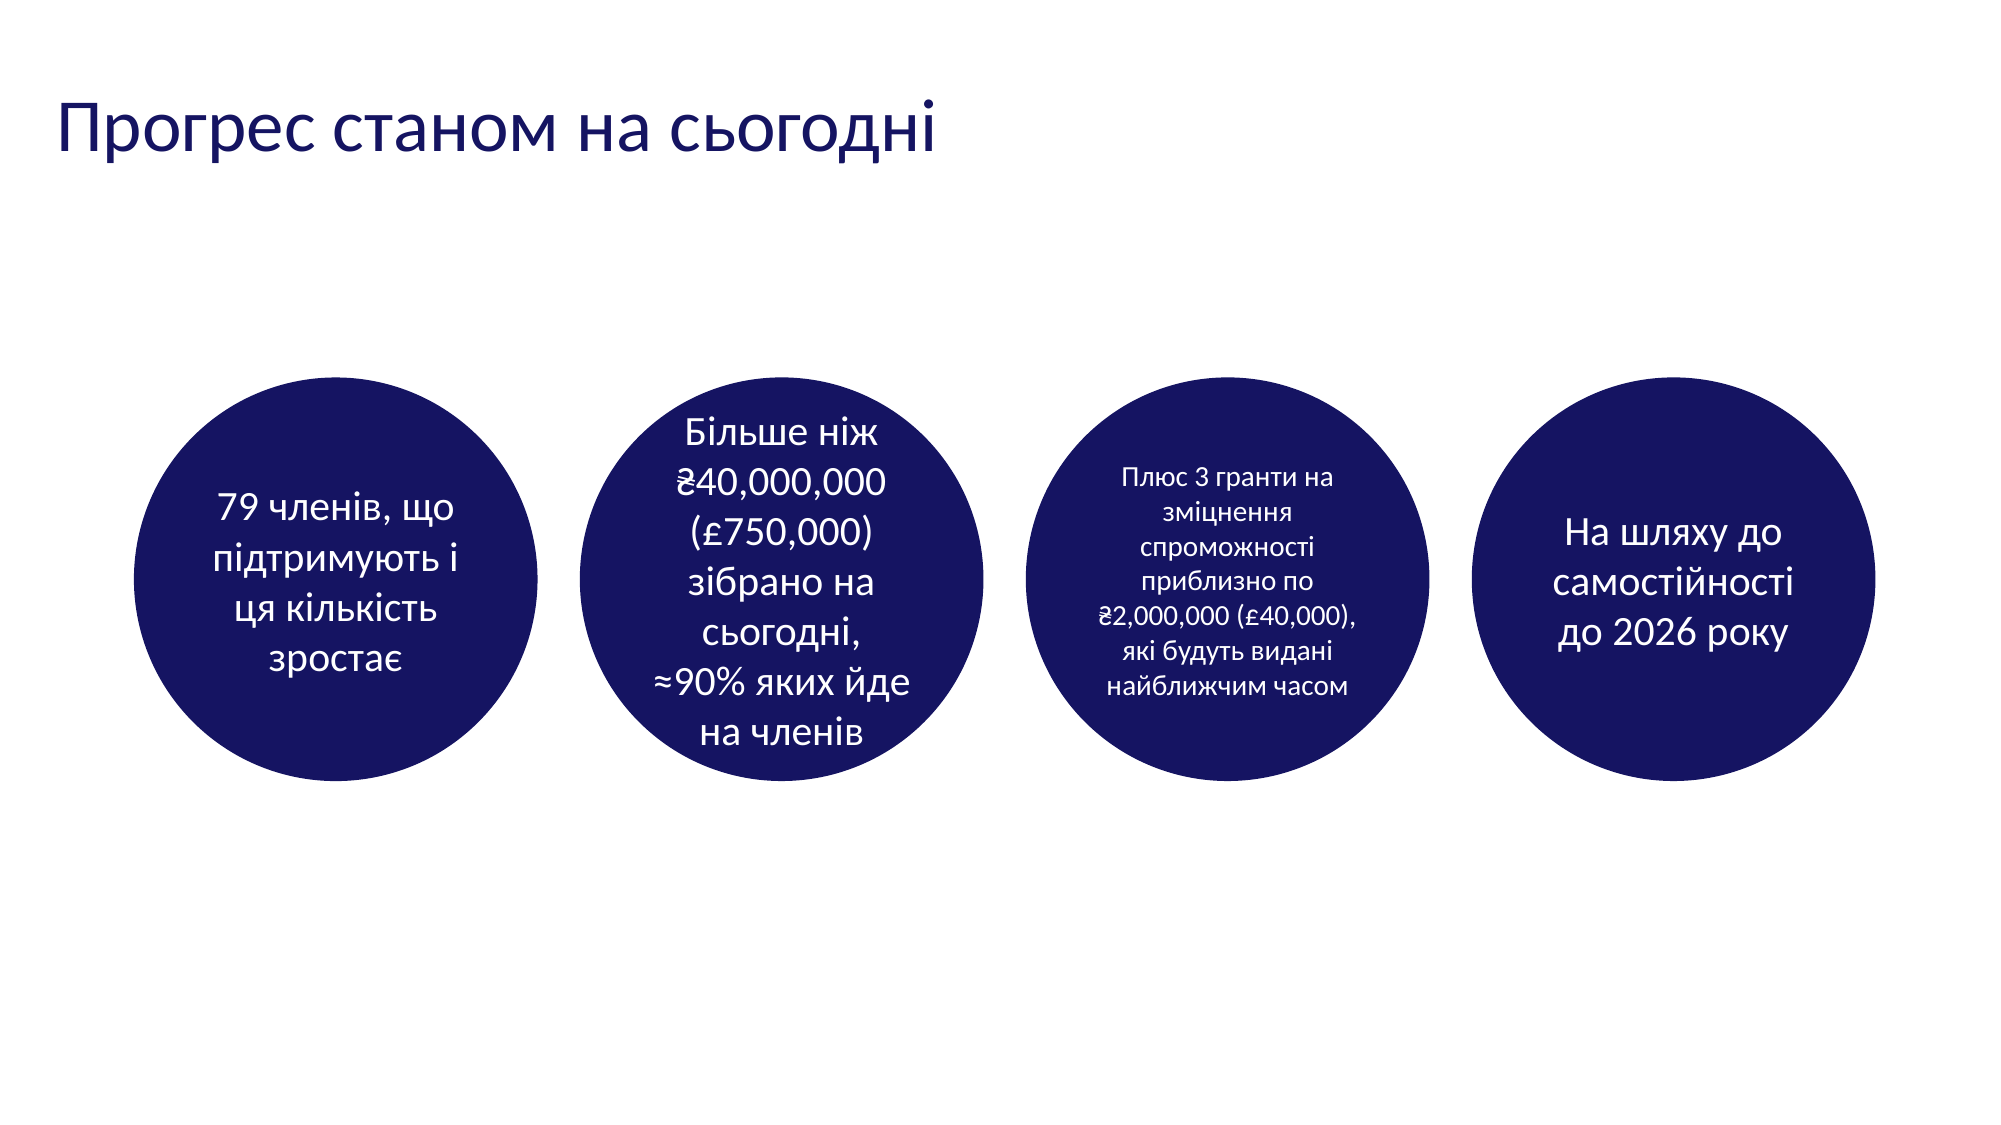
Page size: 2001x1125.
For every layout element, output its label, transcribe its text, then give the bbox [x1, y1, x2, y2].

text_box Прогрес станом на сьогодні [28, 68, 953, 174]
text_box На шляху до самостійності до 2026 року [1481, 386, 1867, 772]
text_box Плюс 3 гранти на зміцнення спроможності приблизно по ₴2,000,000 (£40,000), які будуть видані найближчим часом [1035, 386, 1421, 772]
text_box 79 членів, що підтримують і ця кількість зростає [143, 386, 529, 772]
text_box Більше ніж ₴40,000,000 (£750,000) зібрано на сьогодні, ≈90% яких йде на членів [589, 386, 975, 772]
